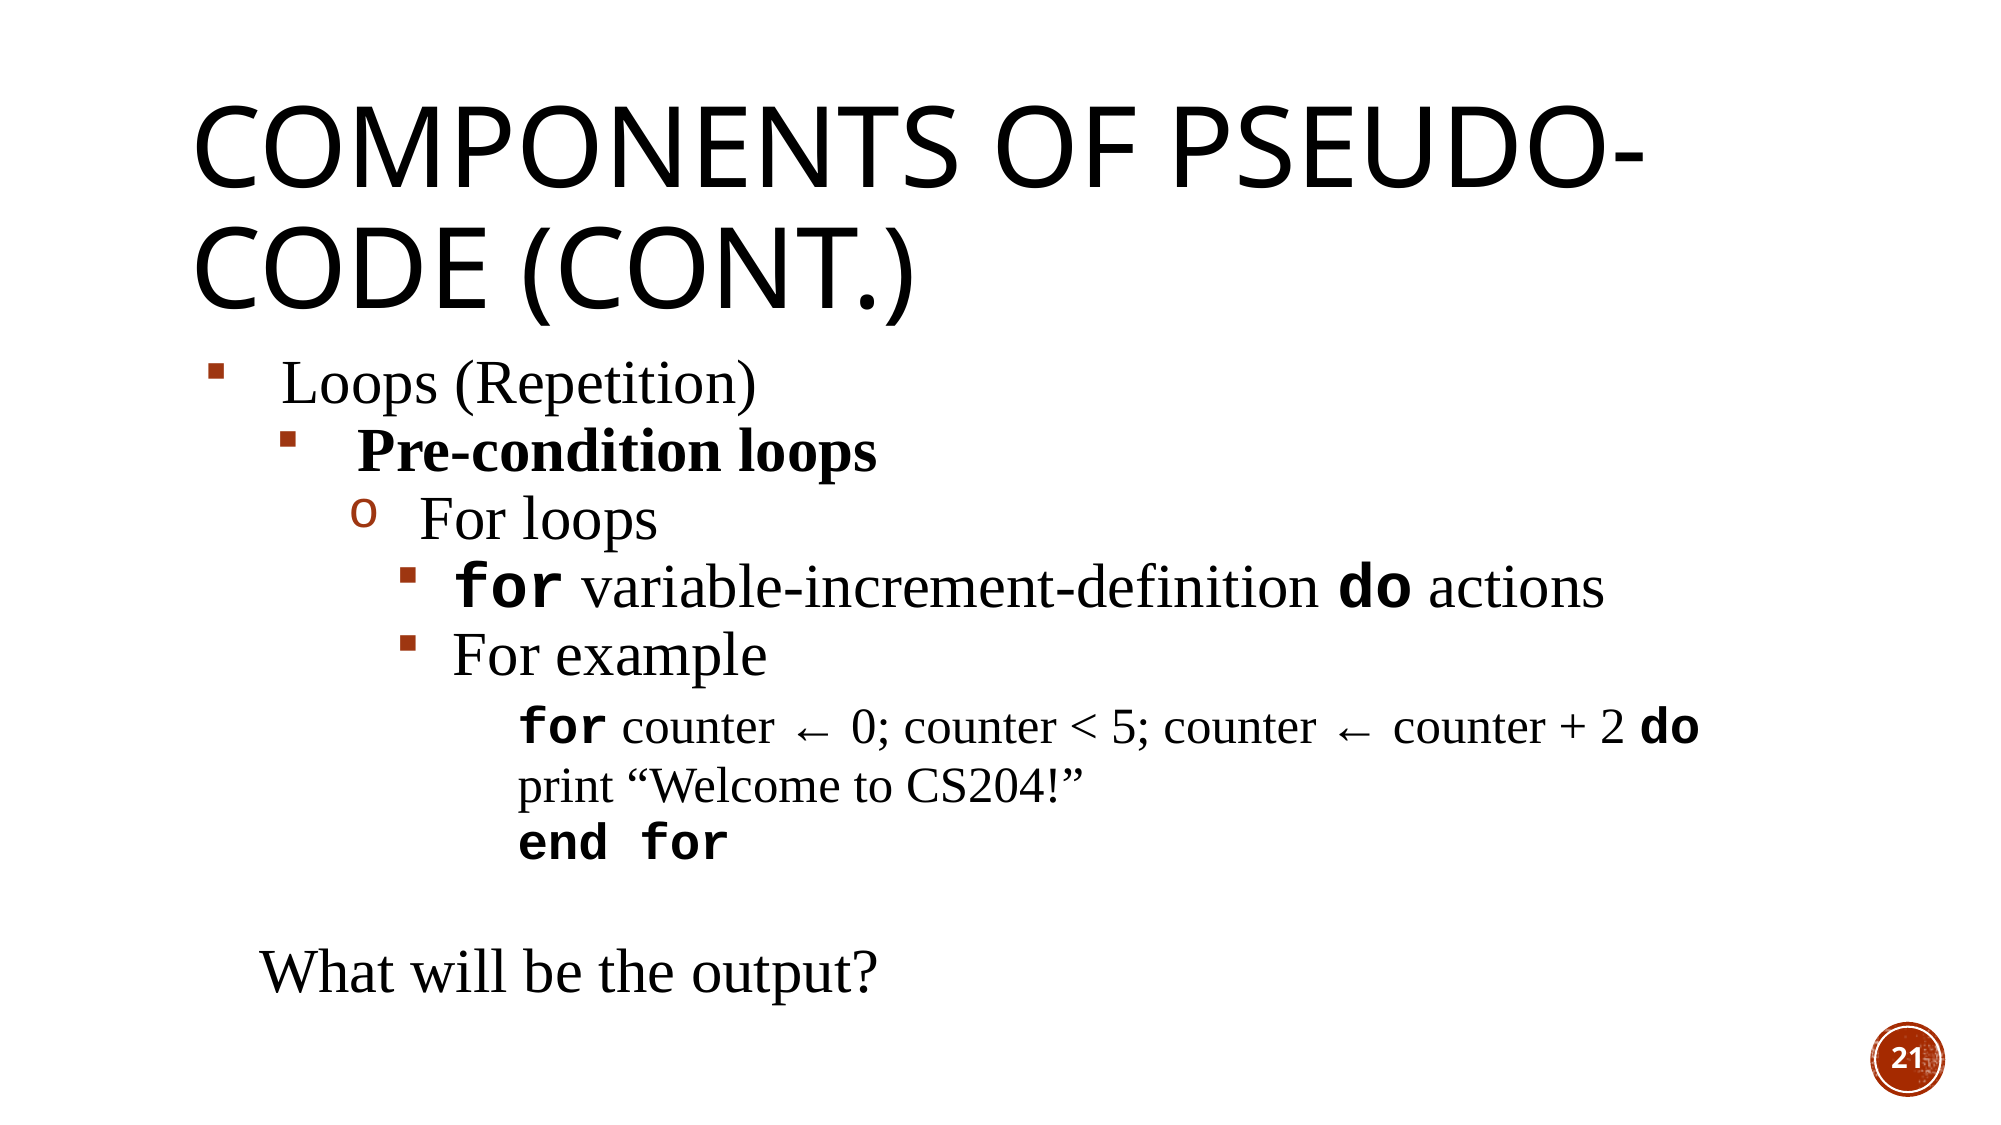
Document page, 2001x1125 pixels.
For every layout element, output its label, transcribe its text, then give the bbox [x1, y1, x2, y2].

title Components of Pseudo-code (cont.) [175, 79, 1826, 344]
list Loops (Repetition) Pre-condition loops For loops for variable-increment-definition do actions For example for counter ← 0; counter < 5; counter ← counter + 2 do print “Welcome to CS204!” end for What will be the output? [175, 348, 1826, 1013]
slide_number 21 [1855, 1028, 1961, 1089]
